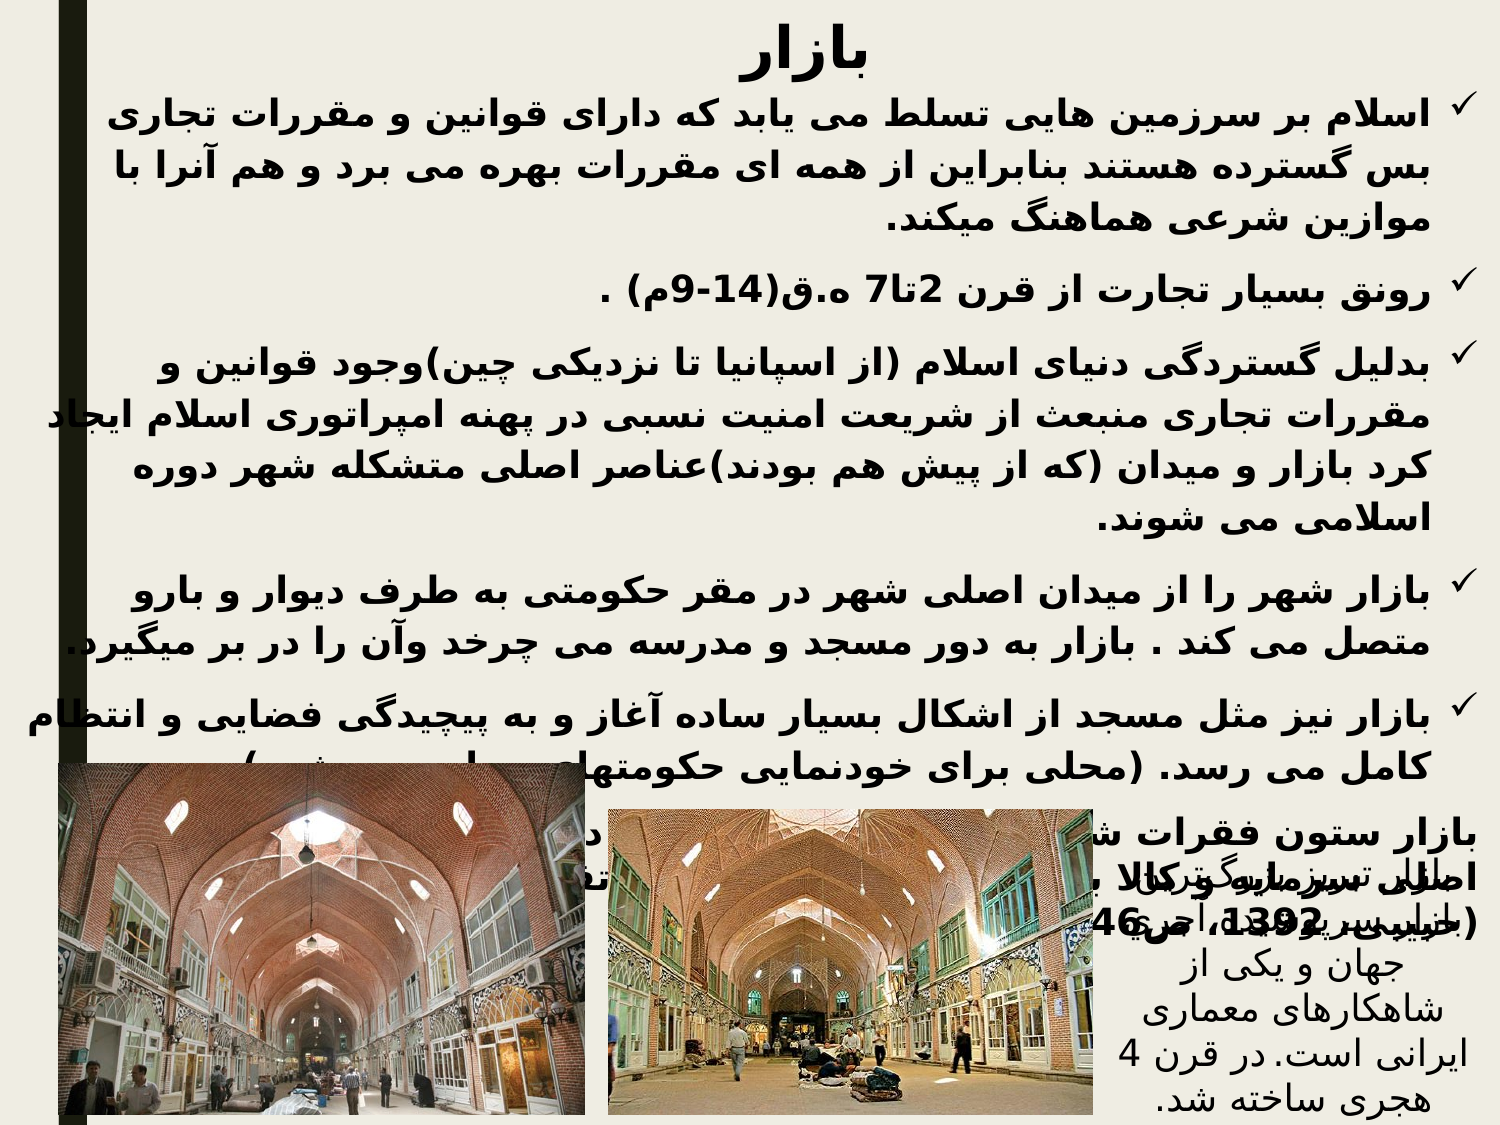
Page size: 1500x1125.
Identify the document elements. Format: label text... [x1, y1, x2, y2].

picture [58, 763, 585, 1115]
text_box اسلام بر سرزمین هایی تسلط می یابد که دارای قوانین و مقررات تجاری بس گسترده هستند بنابراین از همه ای مقررات بهره می برد و هم آنرا با موازین شرعی هماهنگ میکند. رونق بسیار تجارت از قرن 2تا7 ه.ق(14-9م) . بدلیل گستردگی دنیای اسلام (از اسپانیا تا نزدیکی چین)وجود قوانین و مقررات تجاری منبعث از شریعت امنیت نسبی در پهنه امپراتوری اسلام ایجاد کرد بازار و میدان (که از پیش هم بودند)عناصر اصلی متشکله شهر دوره اسلامی می شوند. بازار شهر را از میدان اصلی شهر در مقر حکومتی به طرف دیوار و بارو متصل می کند . بازار به دور مسجد و مدرسه می چرخد وآن را در بر میگیرد. بازار نیز مثل مسجد از اشکال بسیار ساده آغاز و به پیچیدگی فضایی و انتظام کامل می رسد. (محلی برای خودنمایی حکومتهای محلی می شود) بازار ستون فقرات شهر در دوره اسلامی است. دولت اسلامی به دلیل صاحب اصلی سرمایه و کالا بودن یکی از بنیانگذاران و تقویت کنندگان بازار است. (حبیبی، 1392، ص46) [11, 75, 1495, 1075]
text_box بازار [726, 2, 887, 75]
text_box بازار تبریز بزرگ‌ترین بازار سرپوشیده آجري جهان و یکی از شاهکارهای معماری ایرانی است. در قرن 4 هجری ساخته شد. [1092, 841, 1495, 1125]
picture [608, 809, 1093, 1115]
